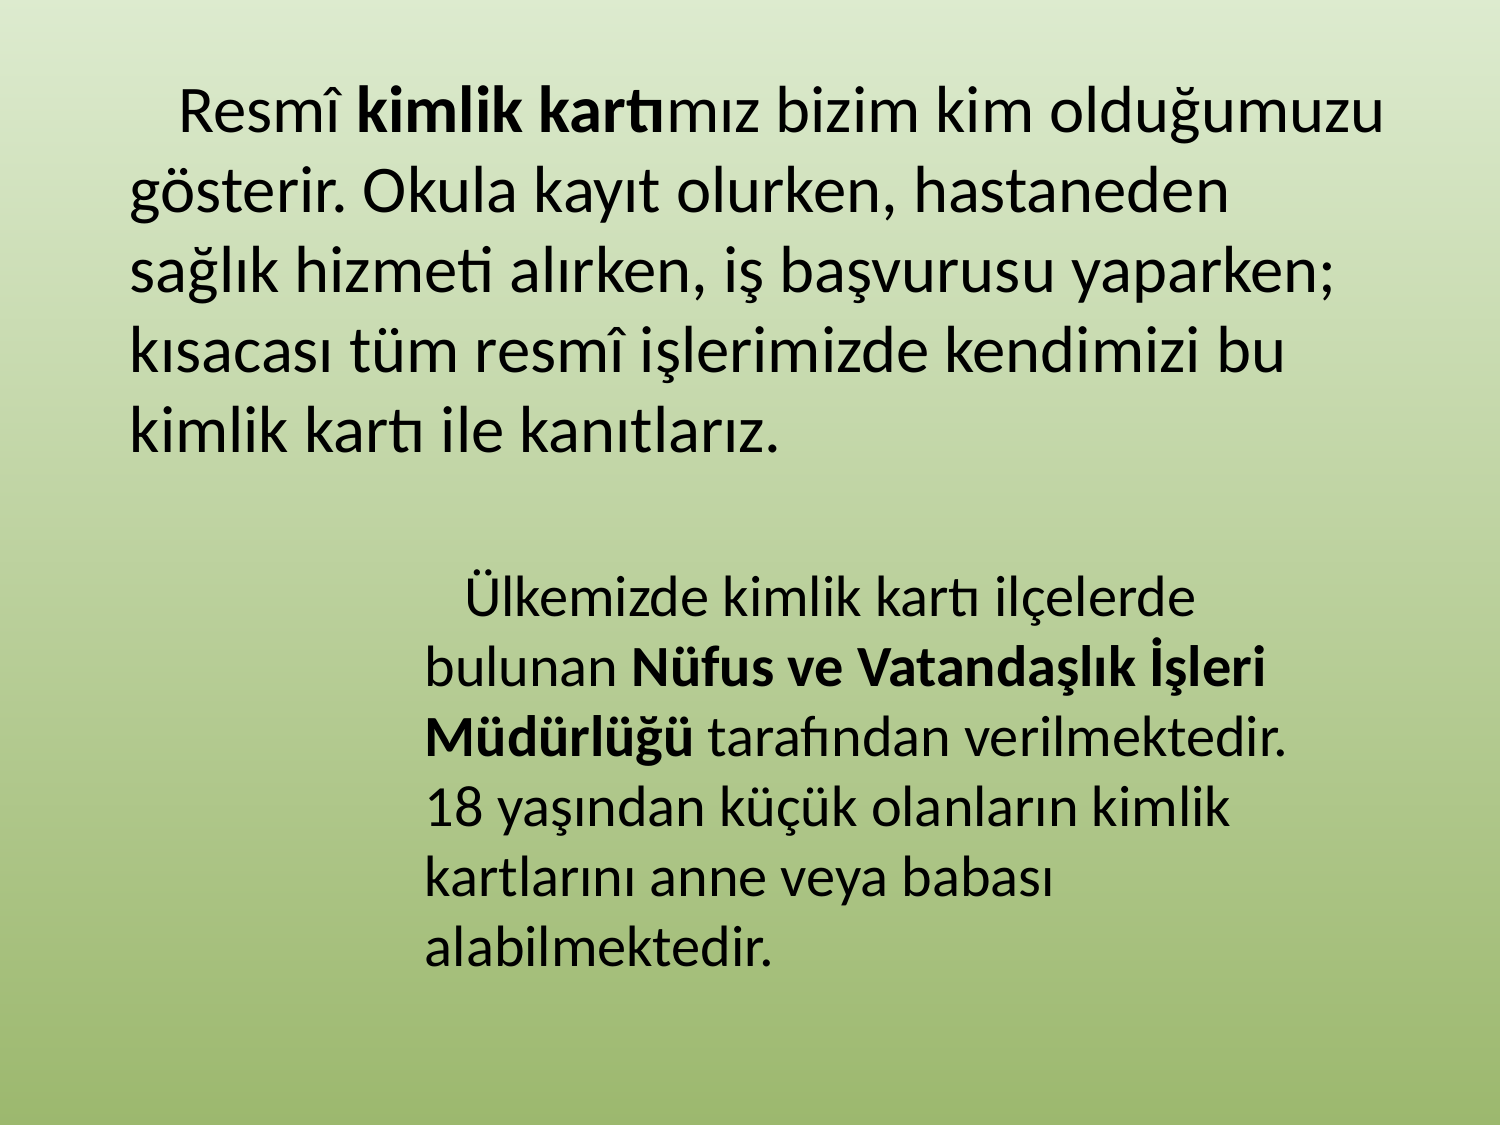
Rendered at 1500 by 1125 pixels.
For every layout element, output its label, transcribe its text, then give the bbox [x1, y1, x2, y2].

text_box Ülkemizde kimlik kartı ilçelerde bulunan Nüfus ve Vatandaşlık İşleri Müdürlüğü tarafından verilmektedir. 18 yaşından küçük olanların kimlik kartlarını anne veya babası alabilmektedir. [410, 550, 1313, 986]
list Resmî kimlik kartımız bizim kim olduğumuzu gösterir. Okula kayıt olurken, hastaneden sağlık hizmeti alırken, iş başvurusu yaparken; kısacası tüm resmî işlerimizde kendimizi bu kimlik kartı ile kanıtlarız. [58, 58, 1409, 511]
